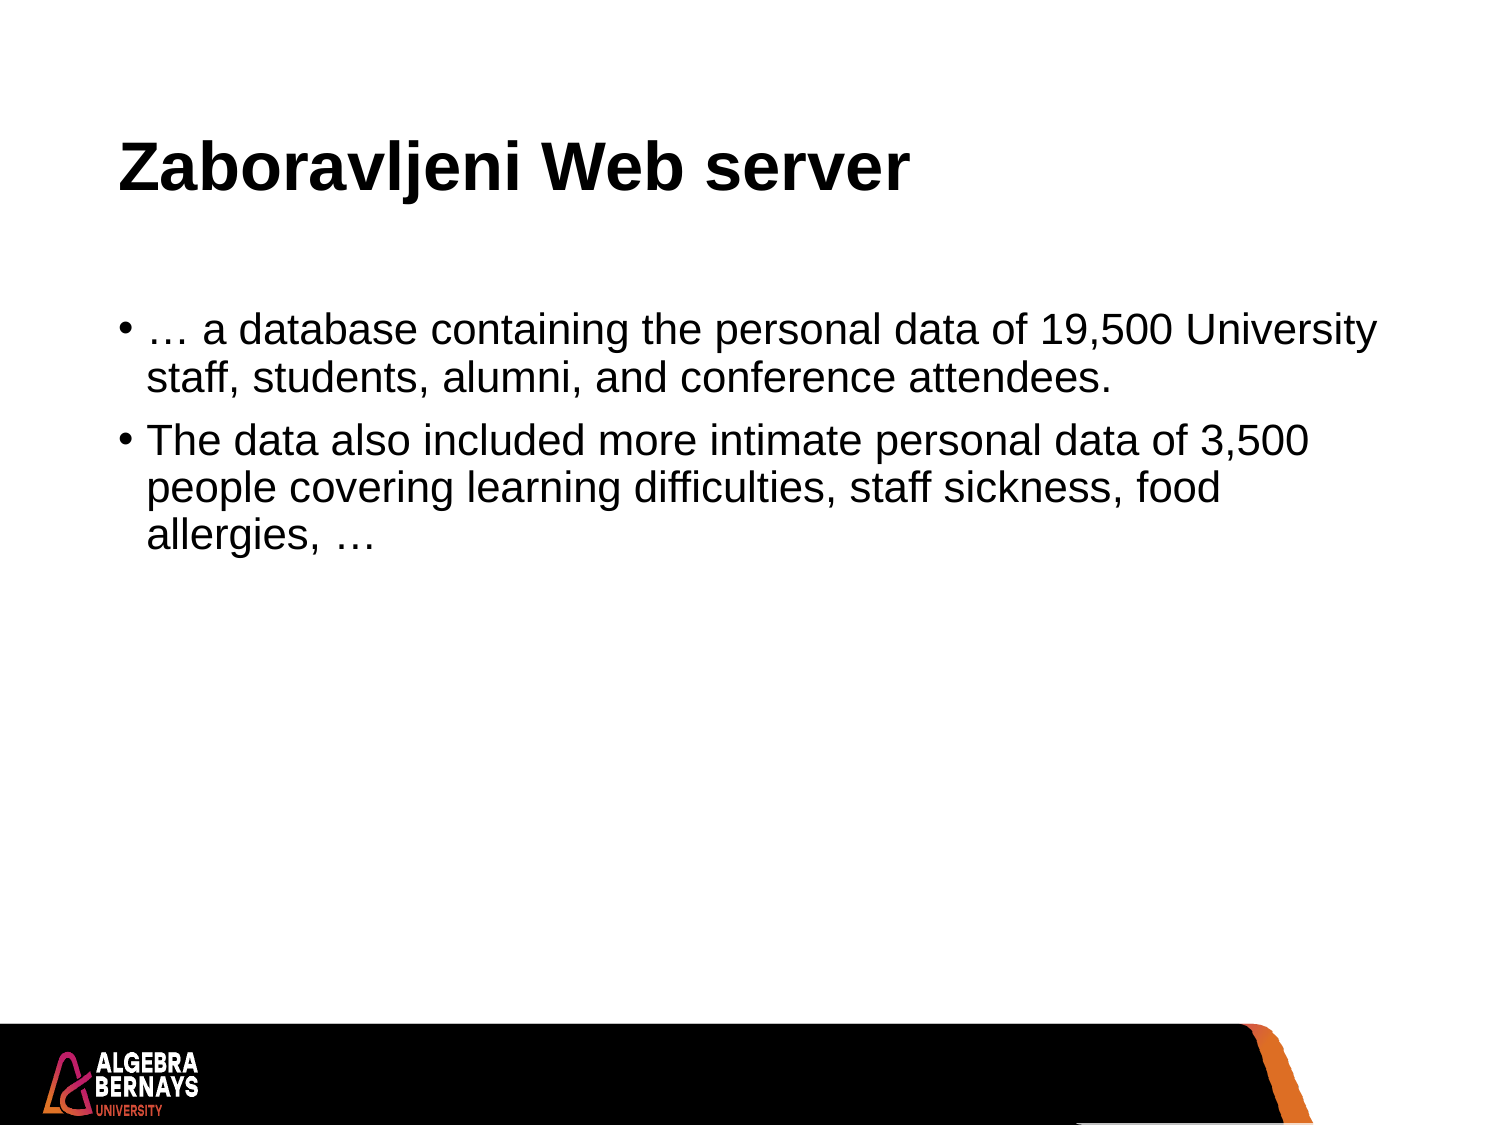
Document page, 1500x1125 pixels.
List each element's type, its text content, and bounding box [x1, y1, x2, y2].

list … a database containing the personal data of 19,500 University staff, students, alumni, and conference attendees. The data also included more intimate personal data of 3,500 people covering learning difficulties, staff sickness, food allergies, … [103, 299, 1397, 1014]
picture [0, 1023, 1468, 1125]
title Zaboravljeni Web server [103, 59, 1397, 278]
